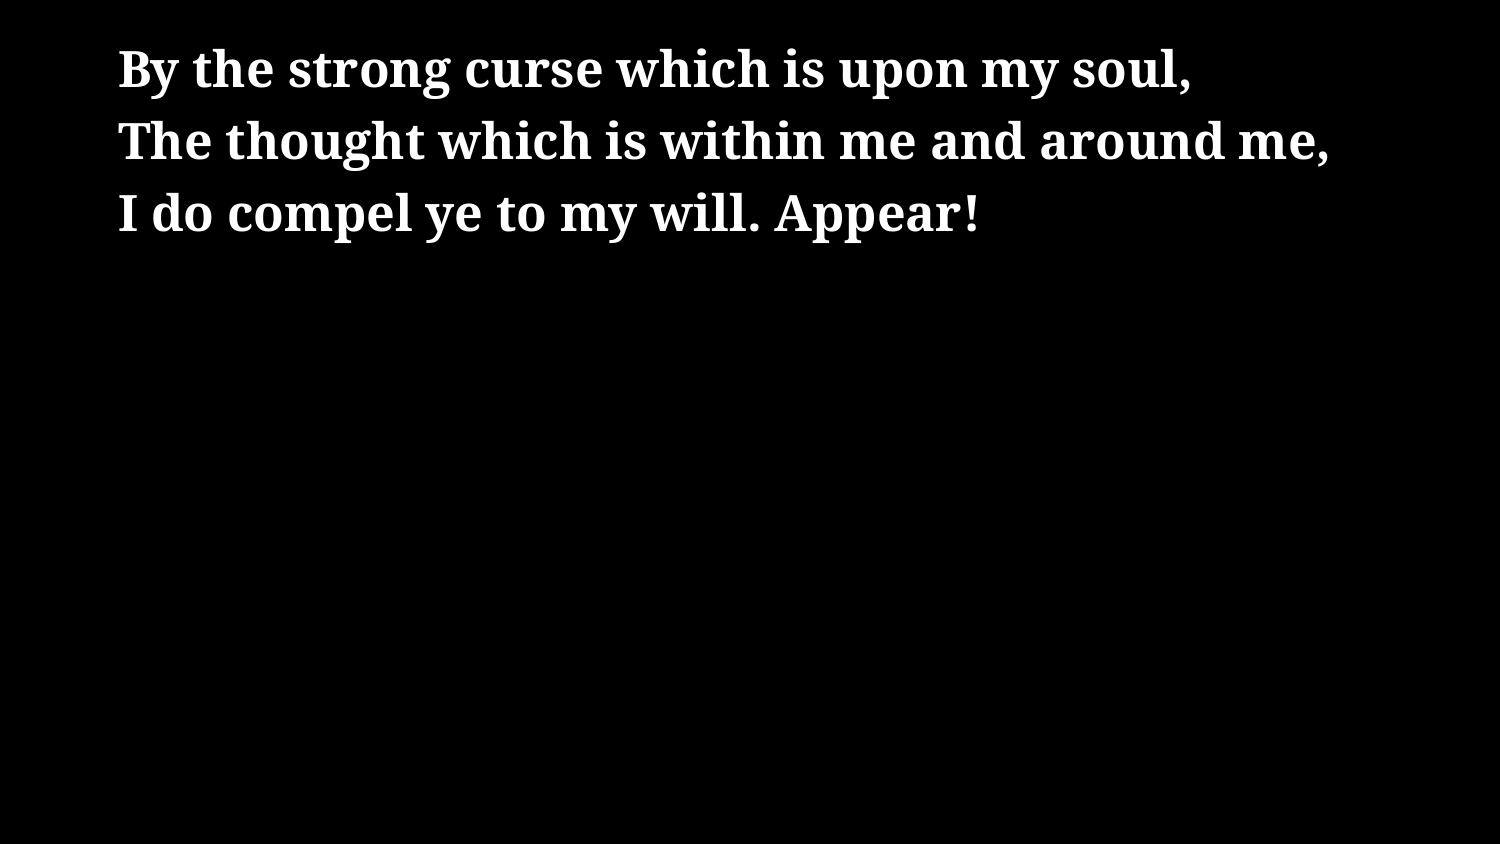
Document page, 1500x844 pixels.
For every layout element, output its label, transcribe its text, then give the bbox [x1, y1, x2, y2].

title By the strong curse which is upon my soul, The thought which is within me and around me, I do compel ye to my will. Appear! [103, 17, 1397, 299]
